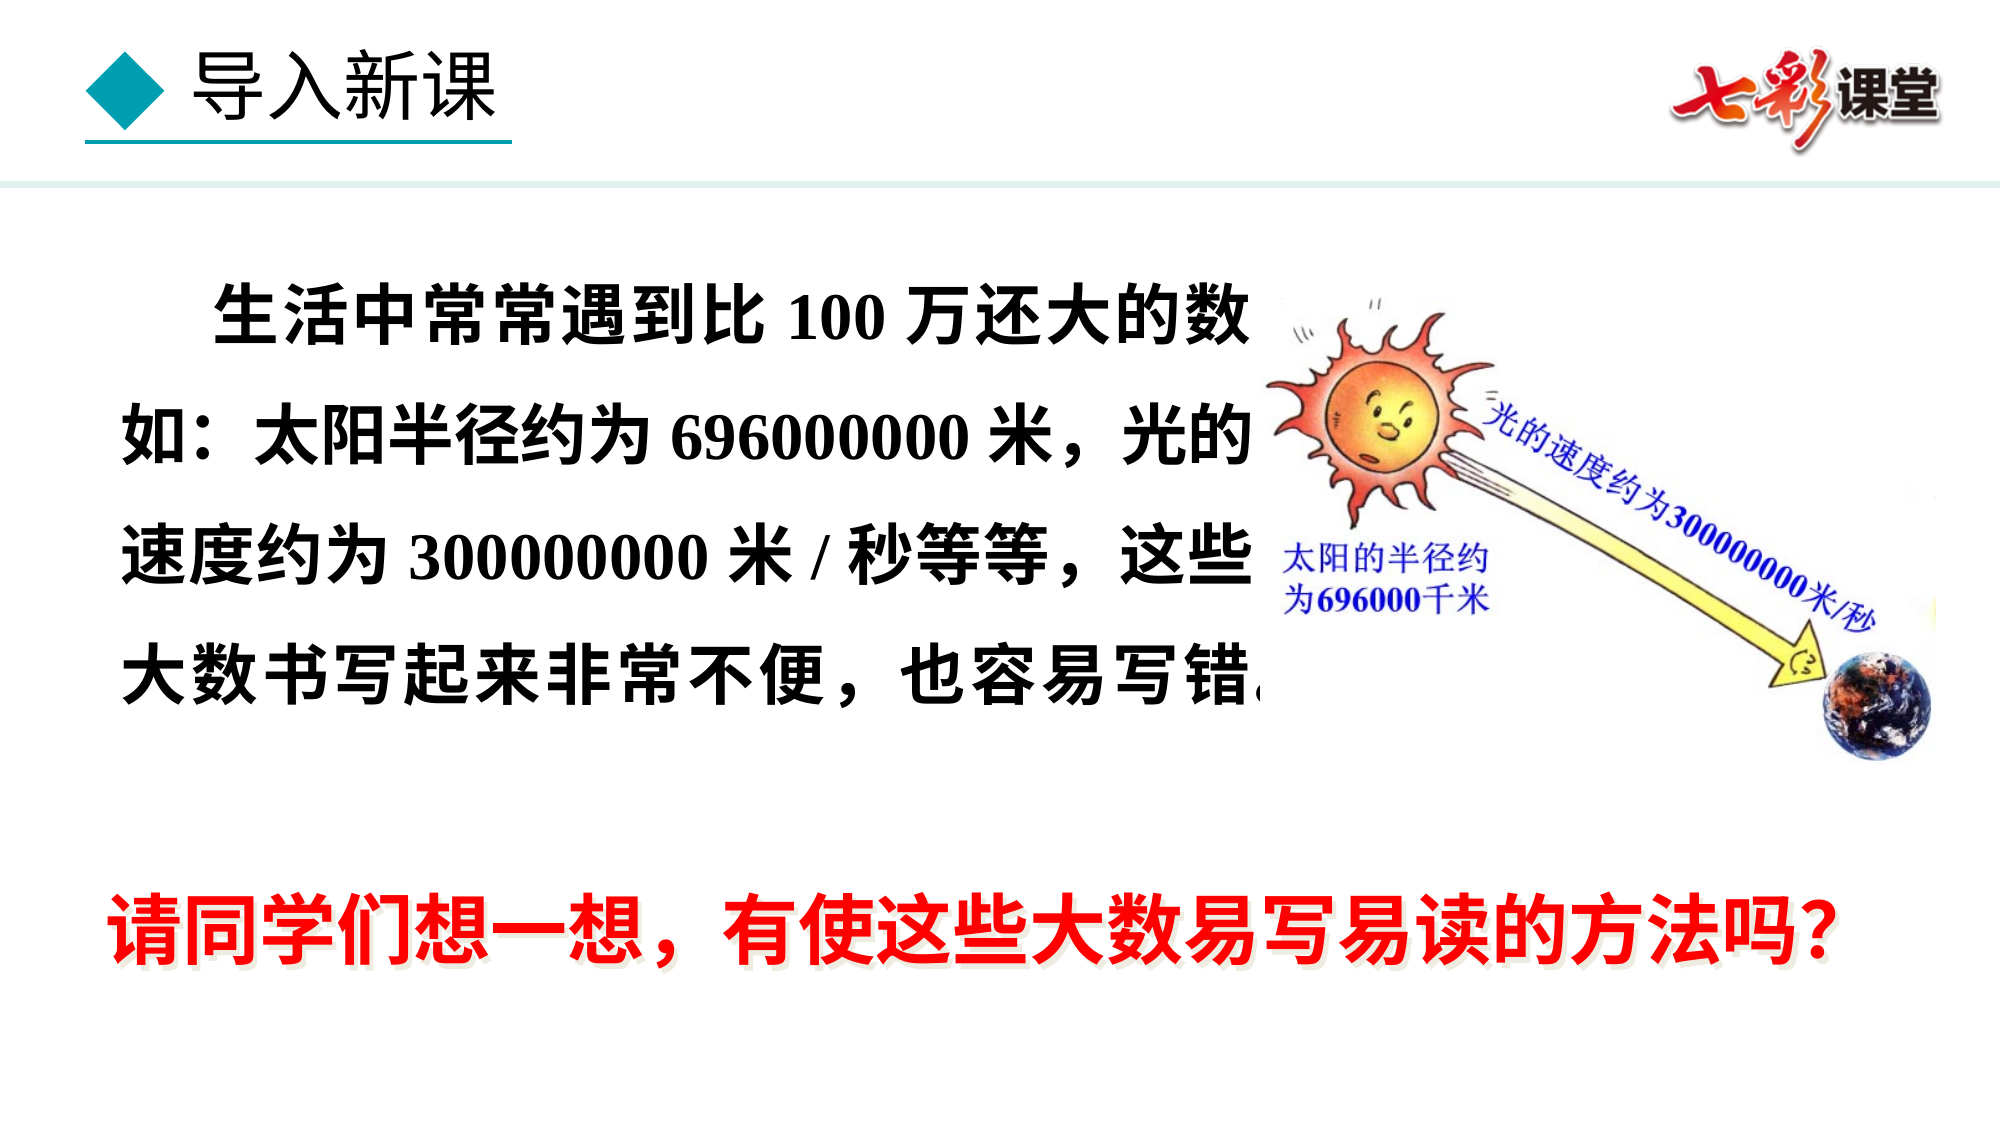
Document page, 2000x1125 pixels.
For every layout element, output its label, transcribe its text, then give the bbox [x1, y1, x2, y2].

text_box 请同学们想一想，有使这些大数易写易读的方法吗？ [85, 871, 2000, 985]
picture [1259, 297, 1936, 766]
text_box 生活中常常遇到比100万还大的数，如：太阳半径约为696000000米，光的速度约为300000000米/秒等等，这些大数书写起来非常不便，也容易写错。 [100, 222, 1275, 723]
picture [1666, 42, 1948, 157]
